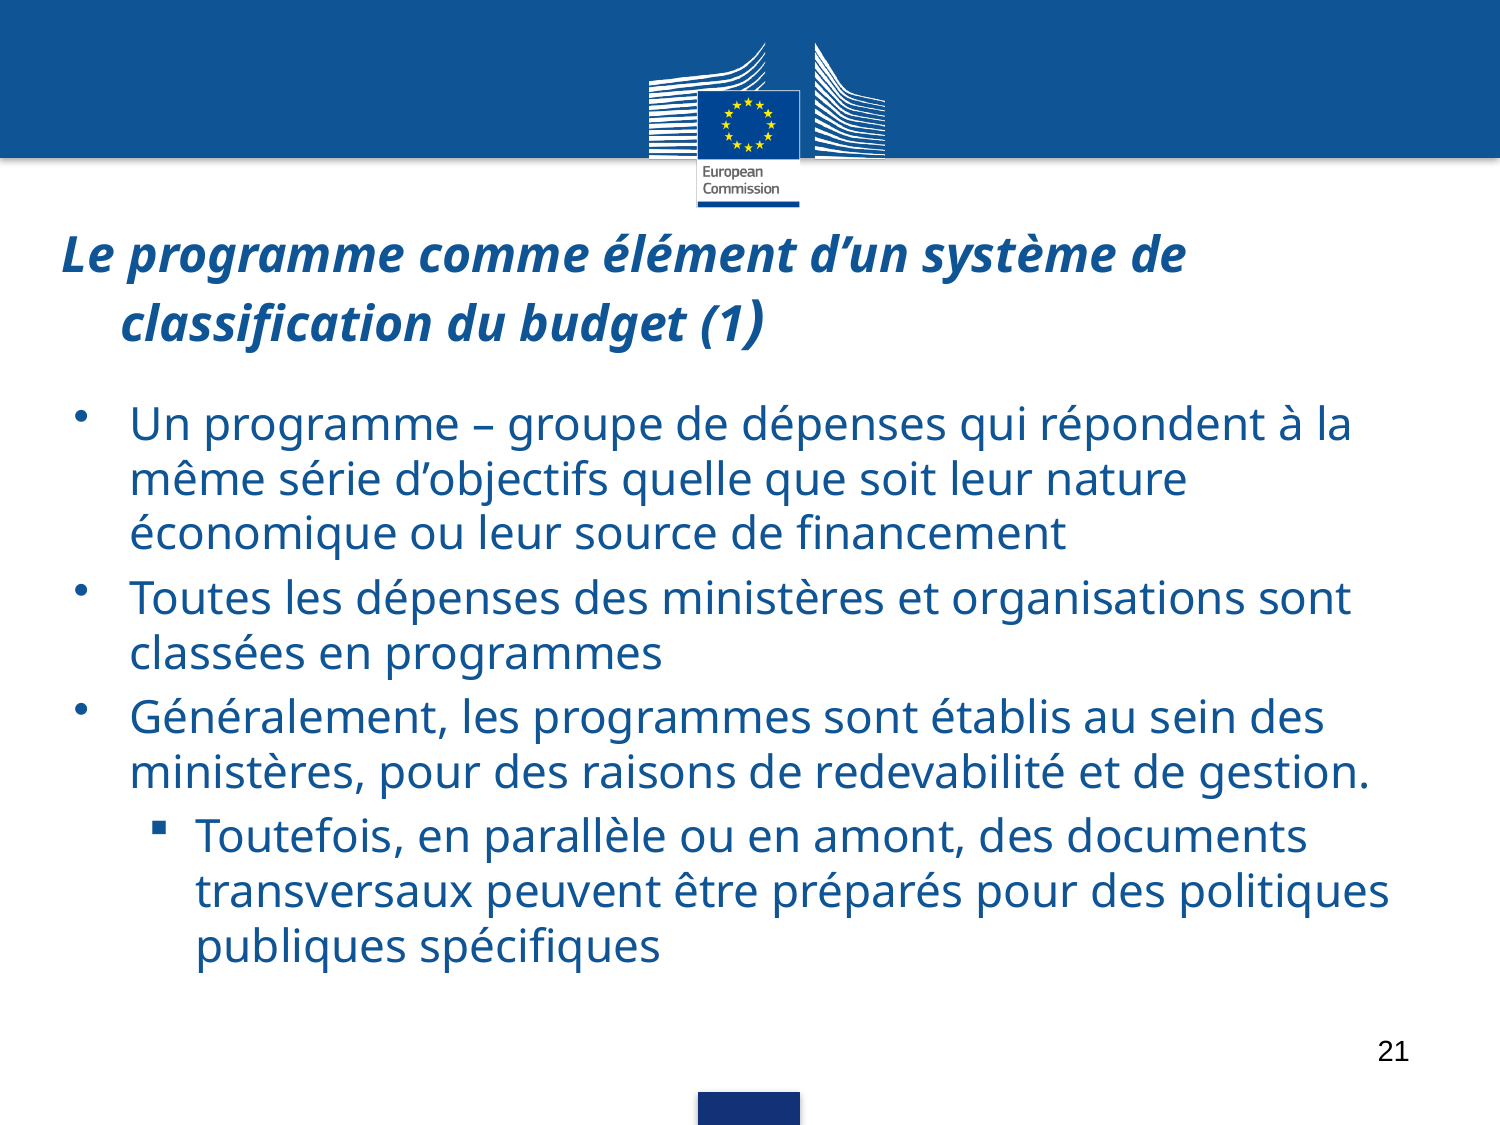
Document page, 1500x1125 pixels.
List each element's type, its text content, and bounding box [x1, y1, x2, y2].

title Le programme comme élément d’un système de classification du budget (1) [46, 210, 1398, 365]
list Un programme – groupe de dépenses qui répondent à la même série d’objectifs quelle que soit leur nature économique ou leur source de financement Toutes les dépenses des ministères et organisations sont classées en programmes Généralement, les programmes sont établis au sein des ministères, pour des raisons de redevabilité et de gestion. Toutefois, en parallèle ou en amont, des documents transversaux peuvent être préparés pour des politiques publiques spécifiques [58, 386, 1437, 973]
picture [649, 42, 885, 208]
slide_number 21 [1074, 1024, 1426, 1103]
